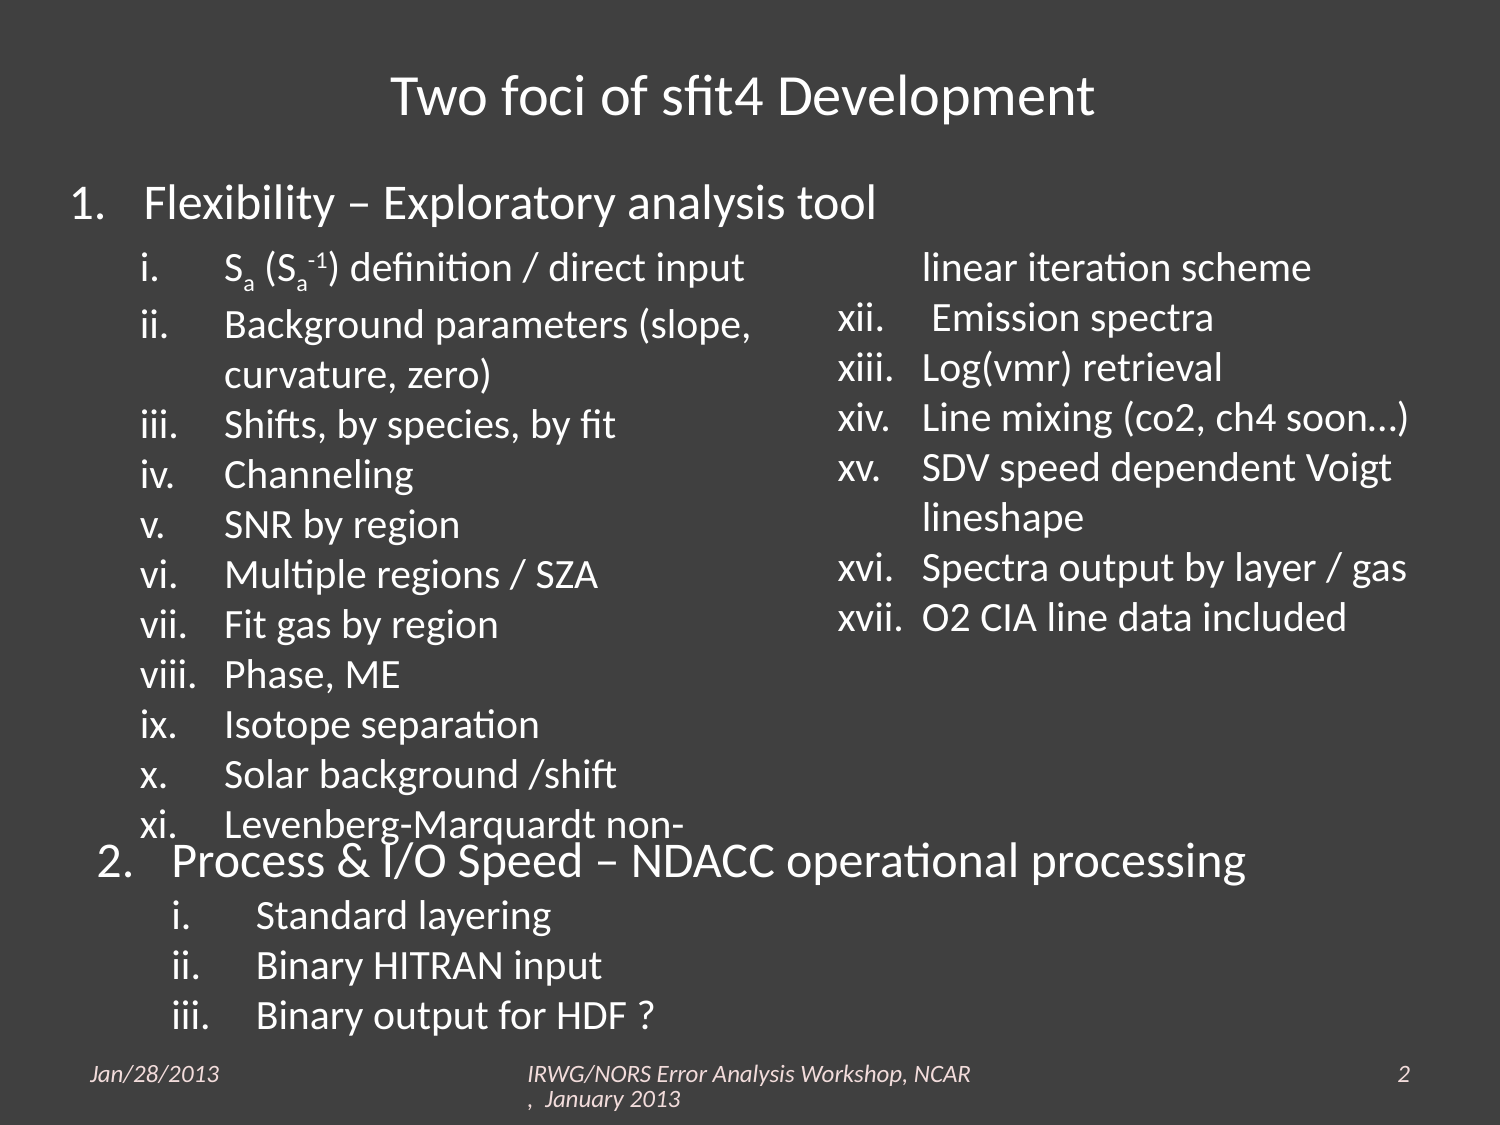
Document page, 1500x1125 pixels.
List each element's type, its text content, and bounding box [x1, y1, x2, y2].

text_box Flexibility – Exploratory analysis tool [53, 161, 893, 237]
slide_number Jan/28/2013 [75, 1042, 425, 1103]
text_box Process & I/O Speed – NDACC operational processing Standard layering Binary HITRAN input Binary output for HDF ? [81, 820, 1262, 1091]
text_box Two foci of sfit4 Development [375, 50, 1111, 135]
text_box Sa (Sa-1) definition / direct input Background parameters (slope, curvature, zero) Shifts, by species, by fit Channeling SNR by region Multiple regions / SZA Fit gas by region Phase, ME Isotope separation Solar background /shift Levenberg-Marquardt non-linear iteration scheme Emission spectra Log(vmr) retrieval Line mixing (co2, ch4 soon…) SDV speed dependent Voigt lineshape Spectra output by layer / gas O2 CIA line data included [49, 232, 1475, 857]
slide_number 2 [1074, 1042, 1425, 1103]
footer IRWG/NORS Error Analysis Workshop, NCAR, January 2013 [512, 1042, 988, 1103]
